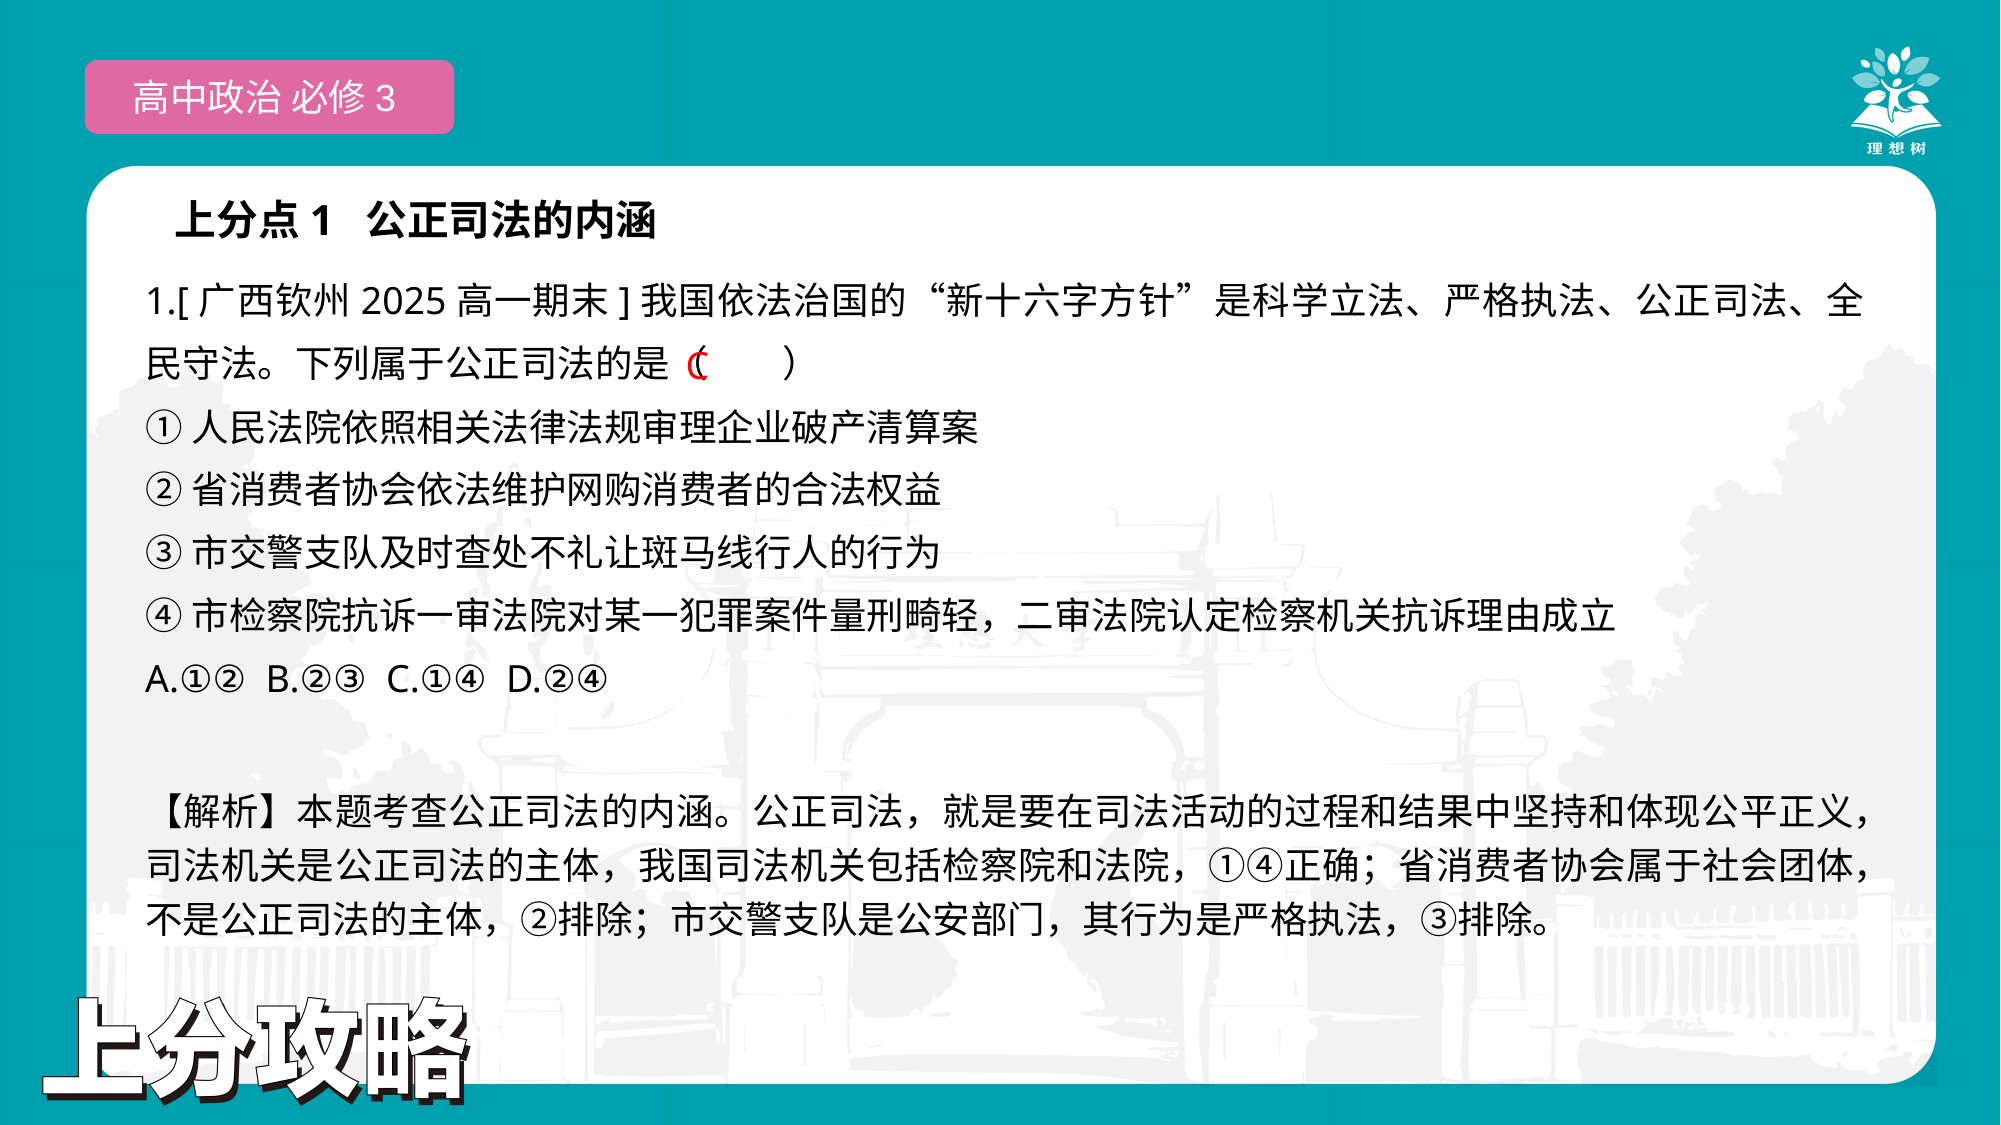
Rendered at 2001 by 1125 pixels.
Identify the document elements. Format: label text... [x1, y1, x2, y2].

text_box 上分点1 公正司法的内涵 [159, 186, 1206, 252]
text_box 高中政治 必修3 [83, 58, 456, 135]
picture [0, 0, 2001, 1125]
text_box 【解析】本题考查公正司法的内涵。公正司法，就是要在司法活动的过程和结果中坚持和体现公平正义，司法机关是公正司法的主体，我国司法机关包括检察院和法院，①④正确；省消费者协会属于社会团体，不是公正司法的主体，②排除；市交警支队是公安部门，其行为是严格执法，③排除。 [130, 771, 1869, 949]
text_box C [661, 312, 778, 395]
text_box 1.[广西钦州2025高一期末]我国依法治国的“新十六字方针”是科学立法、严格执法、公正司法、全民守法。下列属于公正司法的是（ ） ①人民法院依照相关法律法规审理企业破产清算案 ②省消费者协会依法维护网购消费者的合法权益 ③市交警支队及时查处不礼让斑马线行人的行为 ④市检察院抗诉一审法院对某一犯罪案件量刑畸轻，二审法院认定检察机关抗诉理由成立 A.①② B.②③ C.①④ D.②④ [130, 252, 1880, 708]
